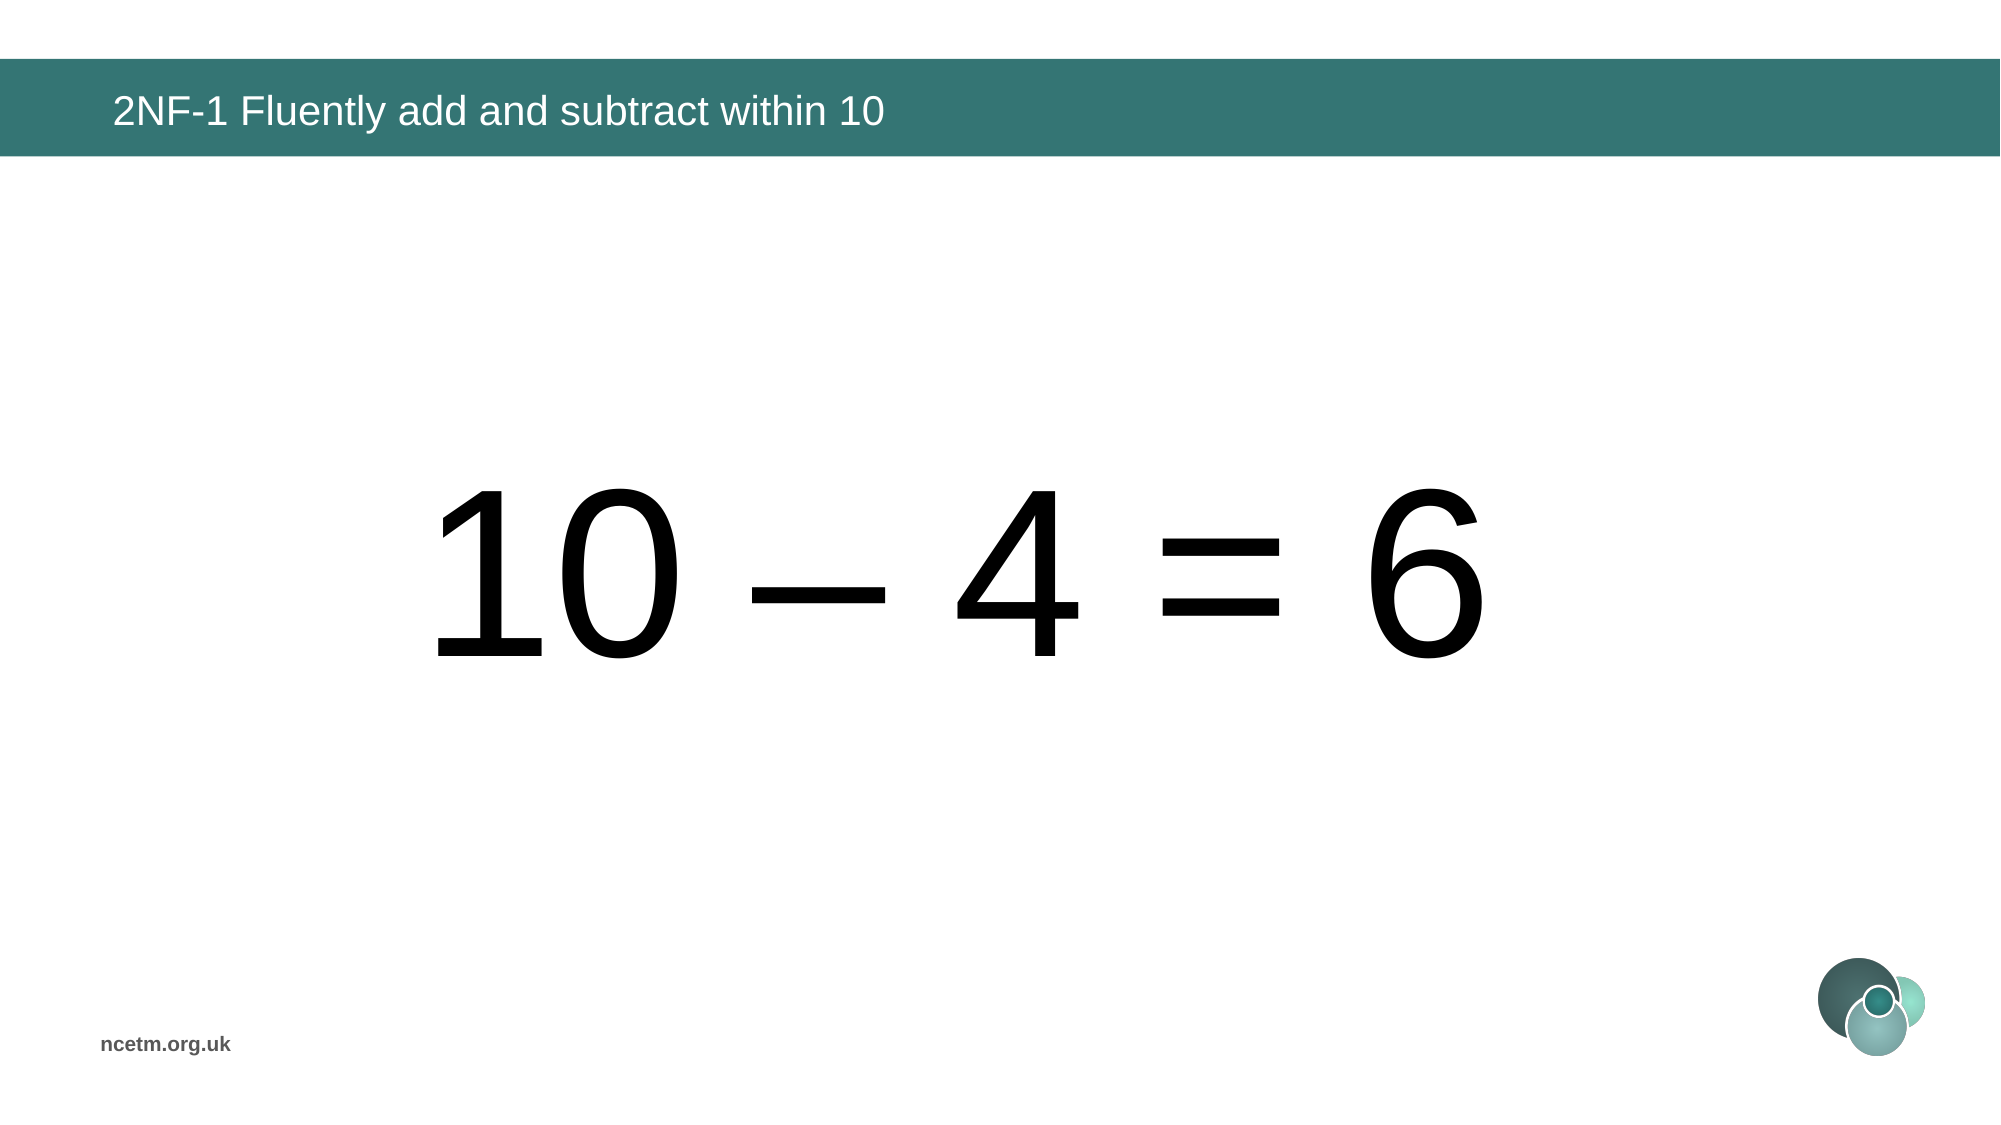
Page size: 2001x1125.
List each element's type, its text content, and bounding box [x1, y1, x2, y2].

text_box 10 – 4 = [405, 409, 1345, 712]
text_box 6 [1345, 409, 1509, 712]
title 2NF-1 Fluently add and subtract within 10 [97, 76, 1945, 147]
picture [1818, 958, 1925, 1056]
